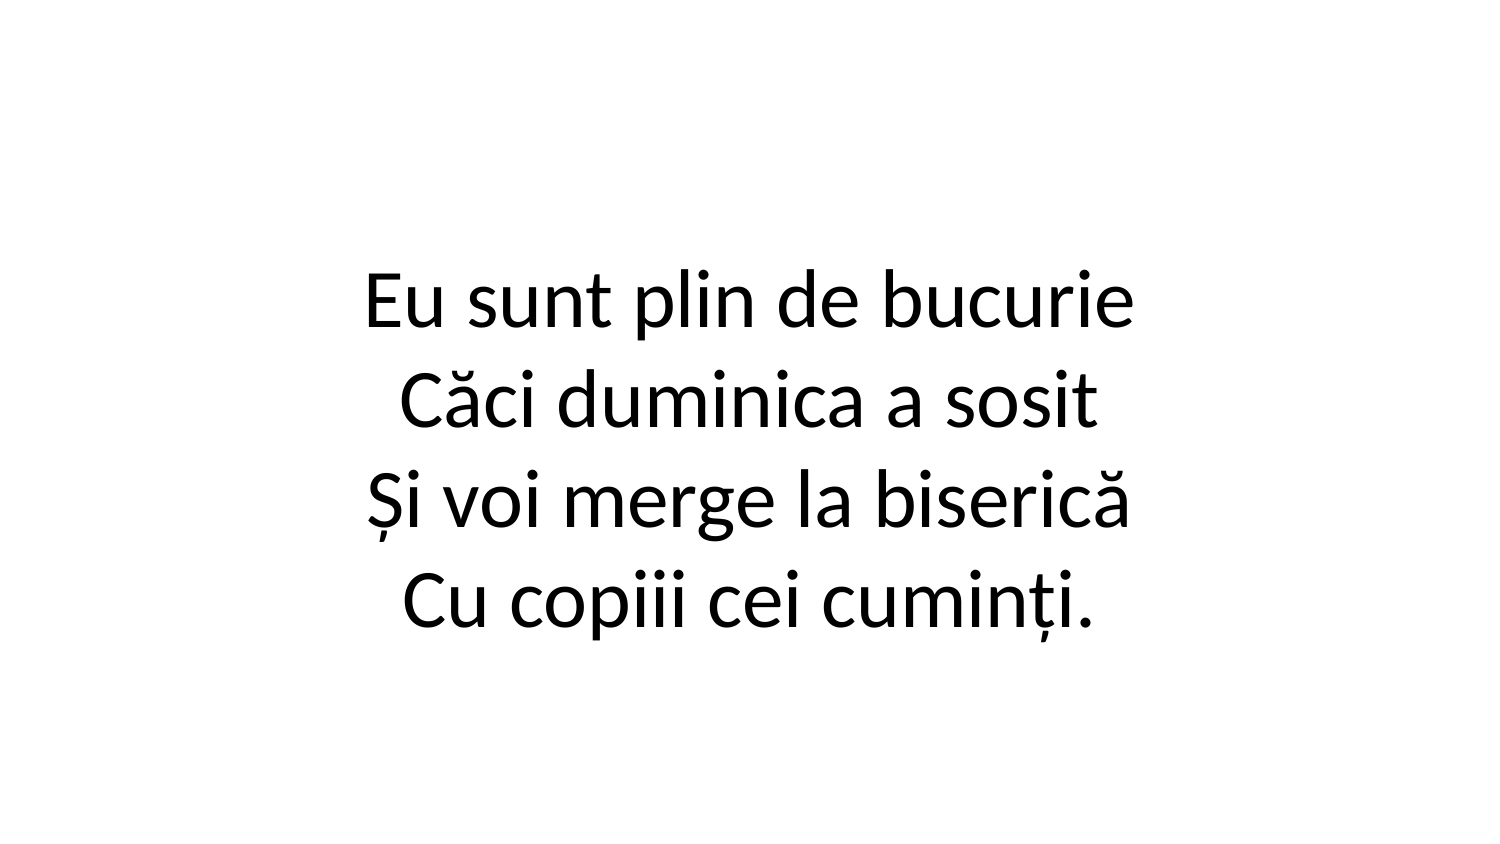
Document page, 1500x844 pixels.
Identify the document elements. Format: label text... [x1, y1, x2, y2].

text_box Eu sunt plin de bucurie Căci duminica a sosit Și voi merge la biserică Cu copiii cei cuminți. [348, 192, 1152, 652]
